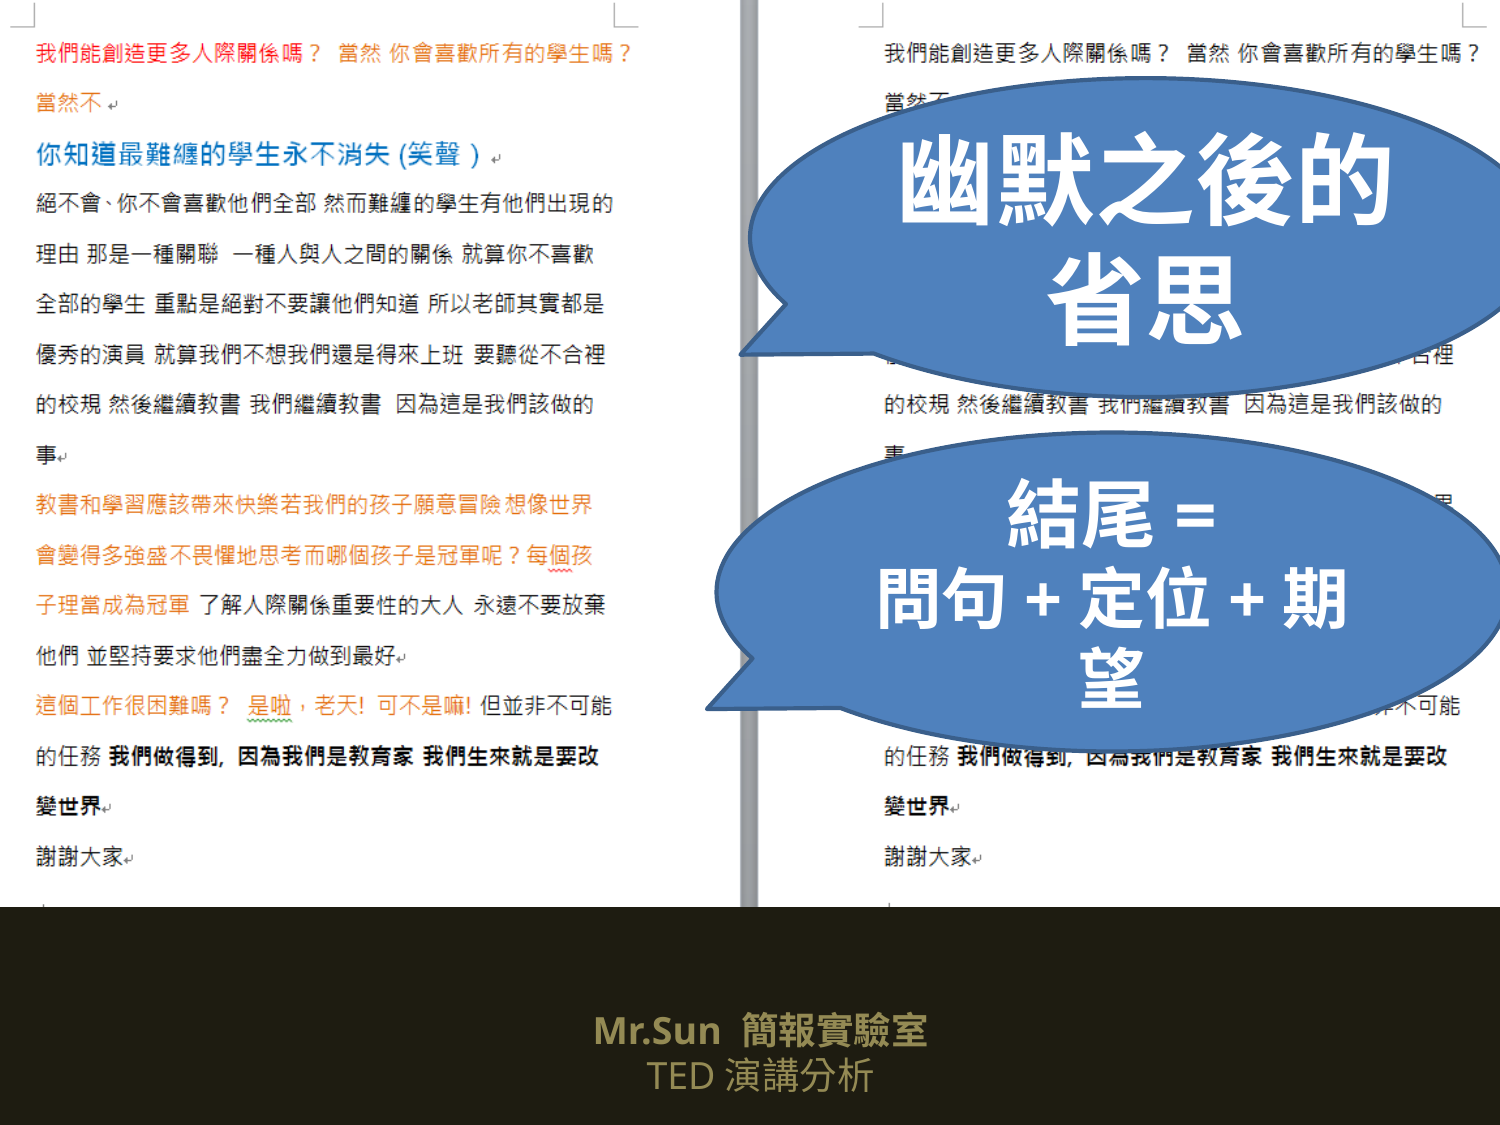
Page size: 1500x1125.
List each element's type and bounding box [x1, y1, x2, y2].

picture [0, 0, 1500, 908]
text_box [0, 914, 1500, 1115]
